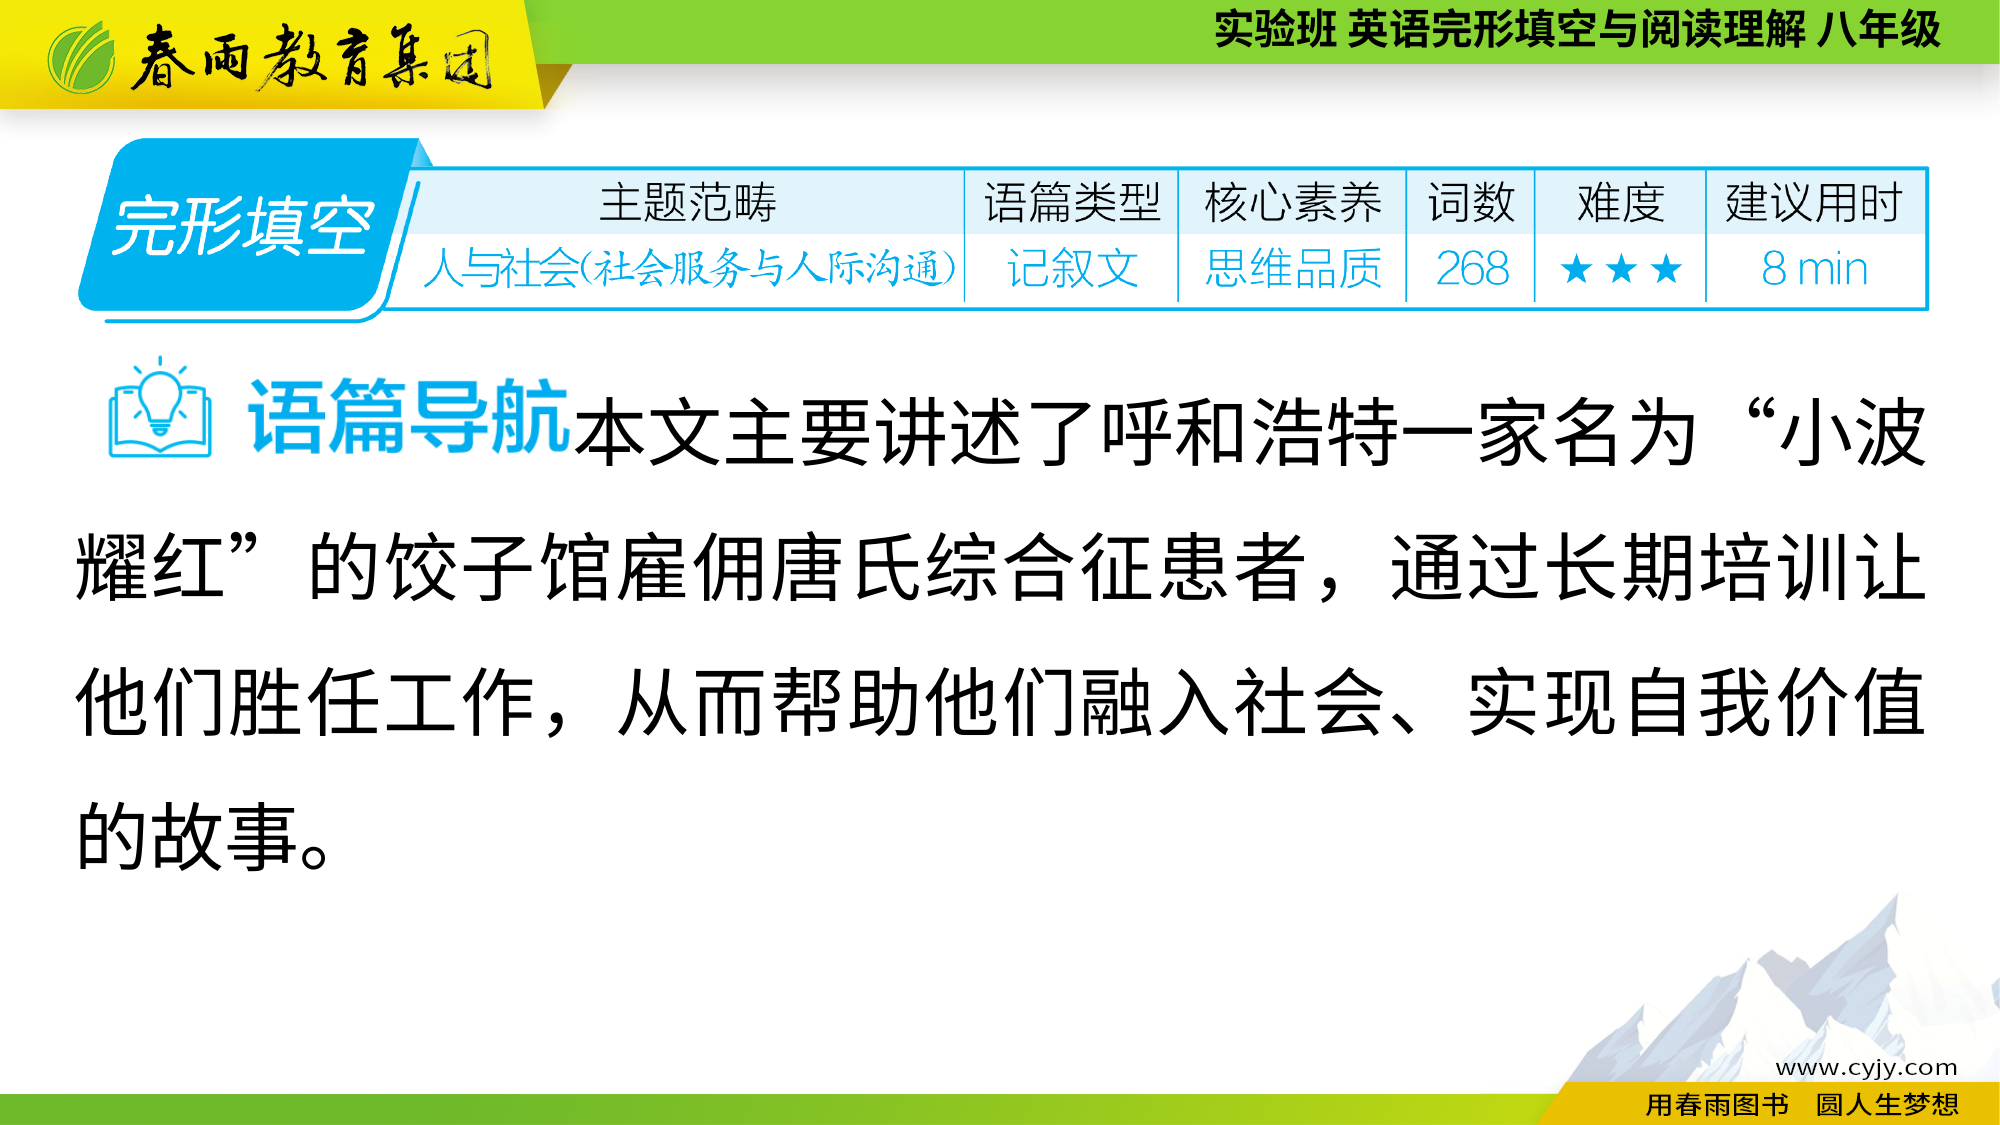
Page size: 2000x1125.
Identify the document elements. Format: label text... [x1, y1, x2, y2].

picture [0, 0, 2000, 1125]
text_box 本文主要讲述了呼和浩特一家名为“小波耀红”的饺子馆雇佣唐氏综合征患者，通过长期培训让他们胜任工作，从而帮助他们融入社会、实现自我价值的故事。 [59, 332, 1944, 888]
